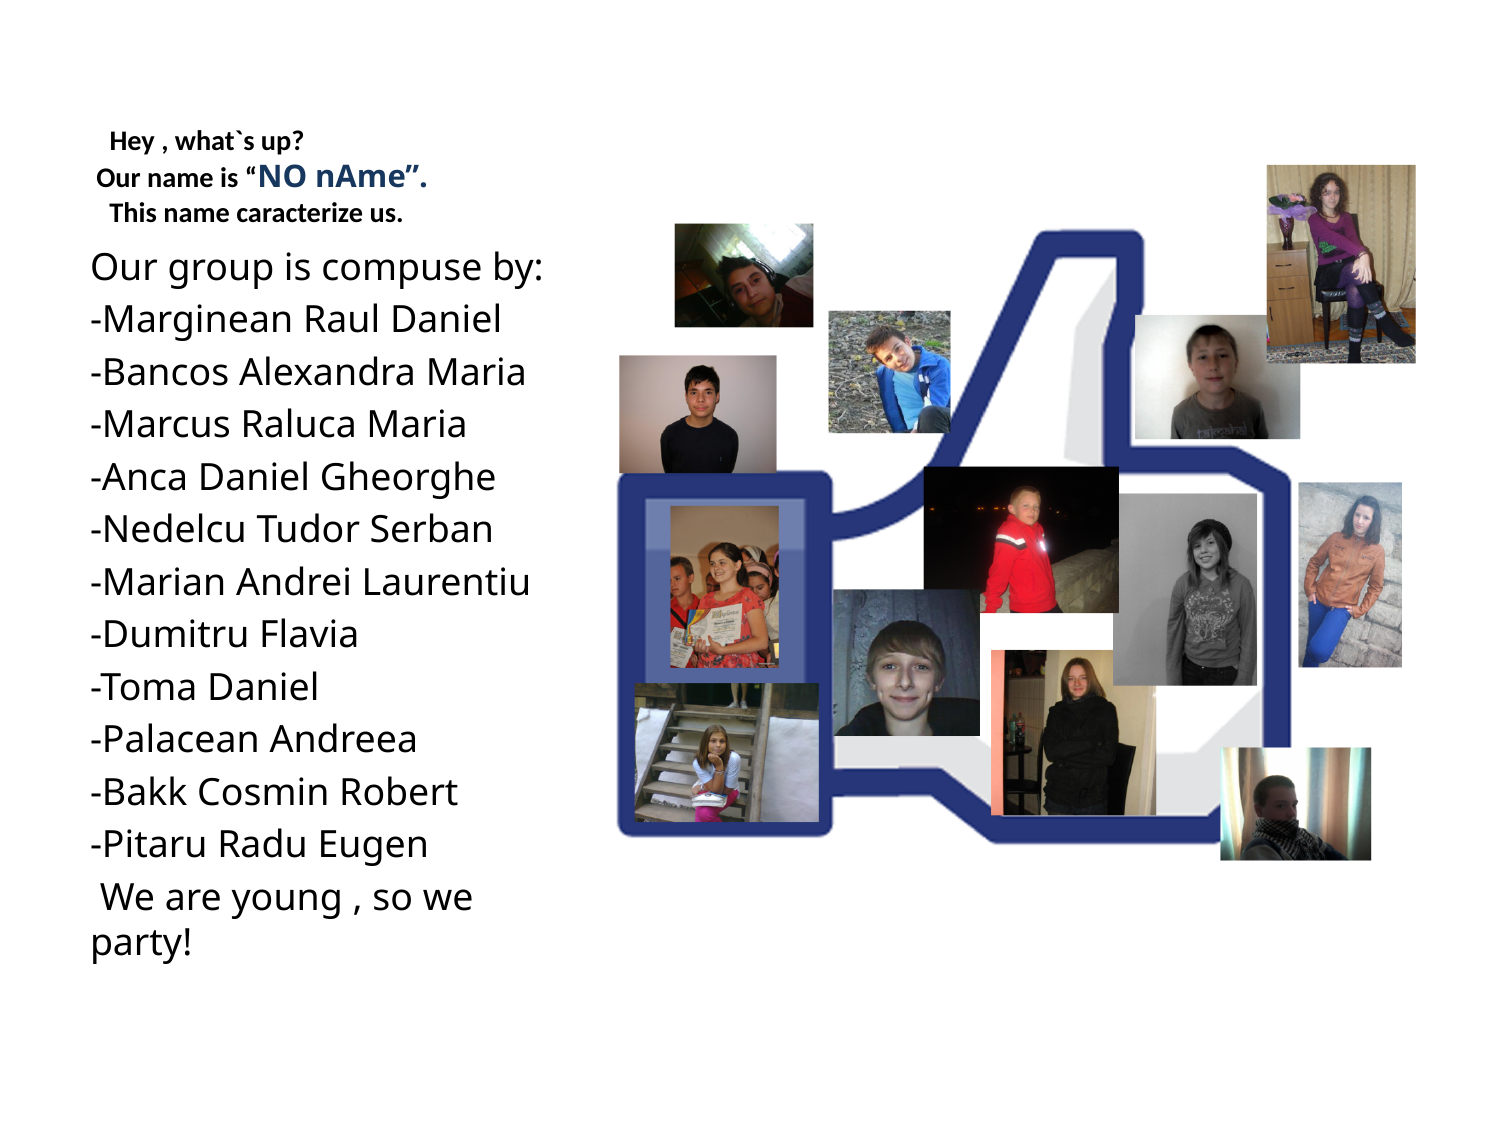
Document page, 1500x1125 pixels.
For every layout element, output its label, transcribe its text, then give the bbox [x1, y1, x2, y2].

list Our group is compuse by: -Marginean Raul Daniel -Bancos Alexandra Maria -Marcus Raluca Maria -Anca Daniel Gheorghe -Nedelcu Tudor Serban -Marian Andrei Laurentiu -Dumitru Flavia -Toma Daniel -Palacean Andreea -Bakk Cosmin Robert -Pitaru Radu Eugen We are young , so we party! [75, 235, 569, 1005]
title Hey , what`s up? Our name is “NO nAme”. This name caracterize us. [75, 44, 569, 235]
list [586, 134, 1426, 916]
